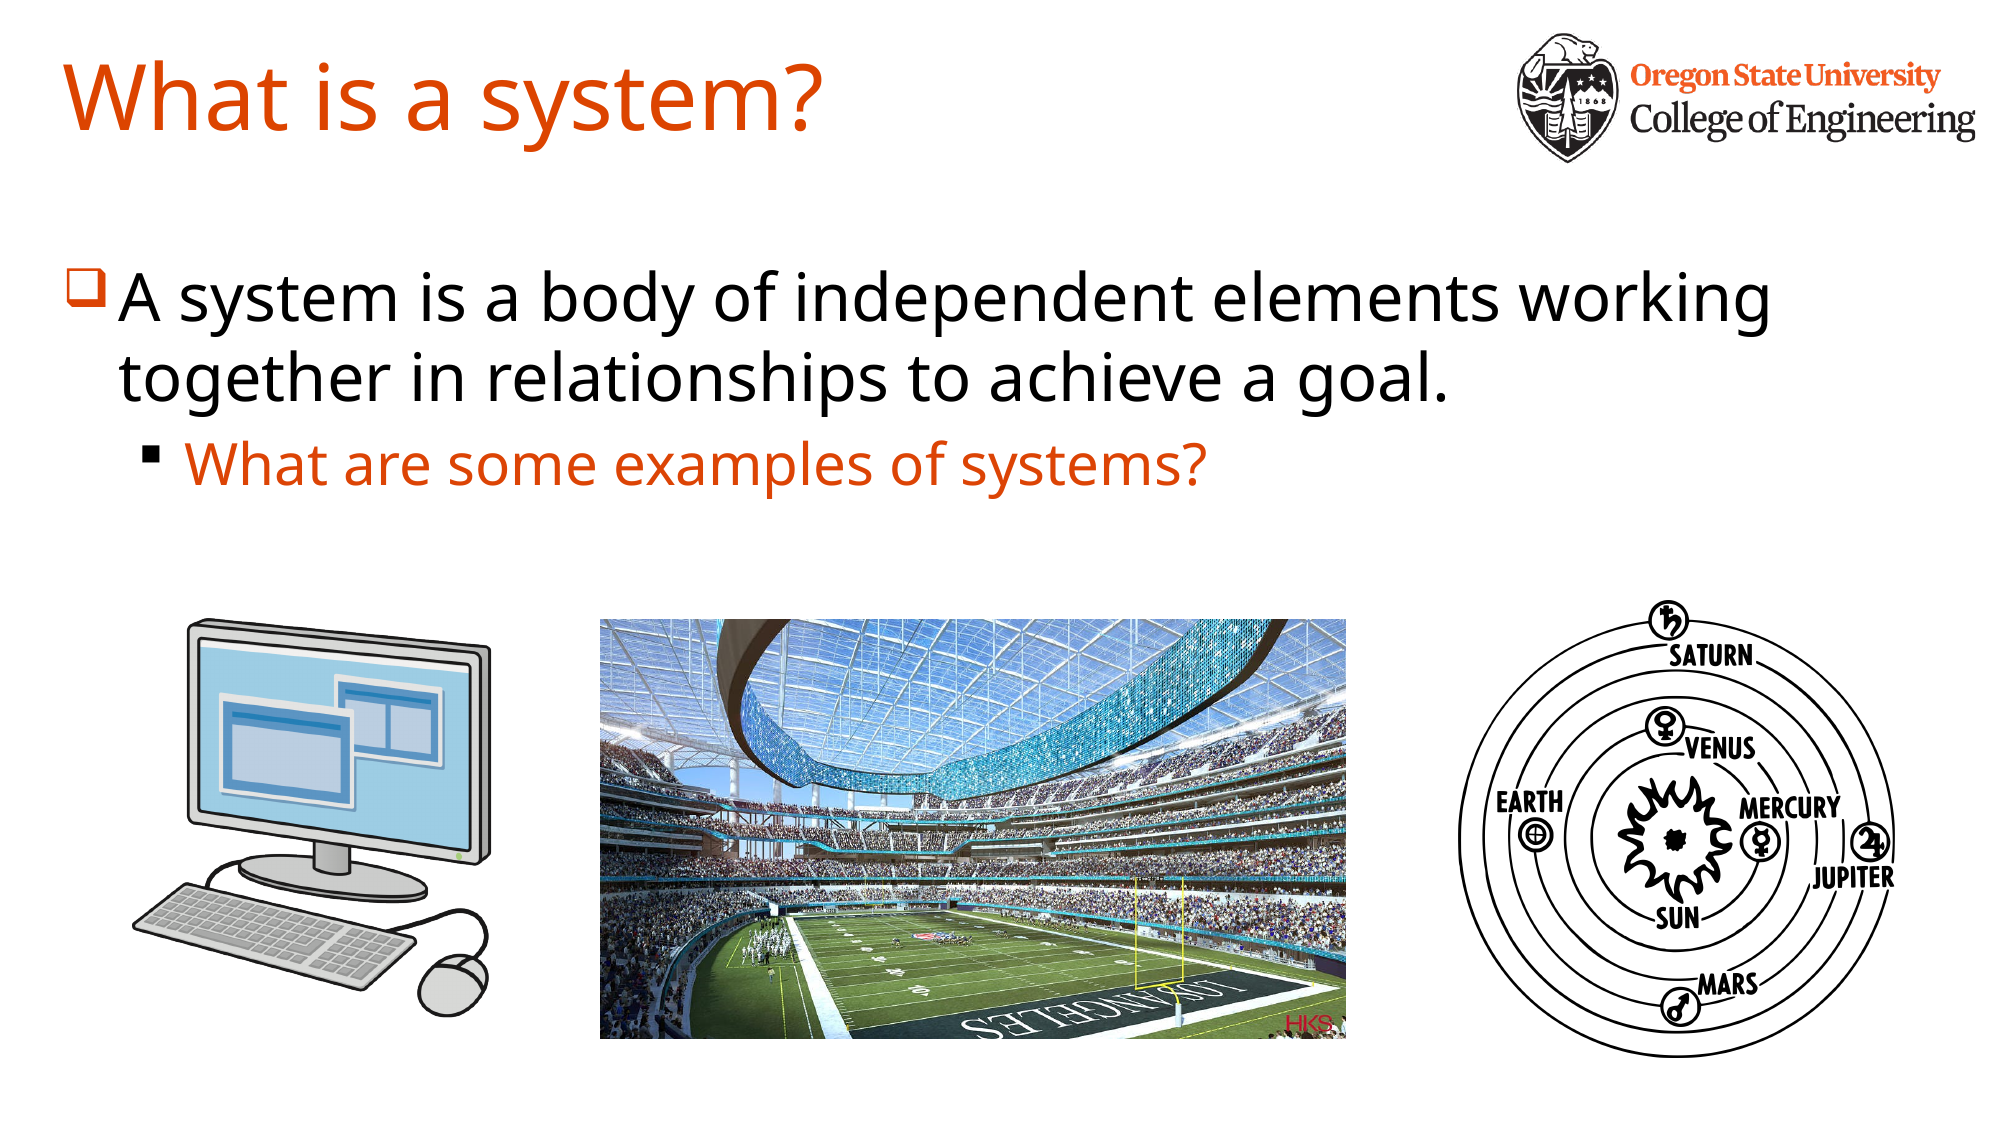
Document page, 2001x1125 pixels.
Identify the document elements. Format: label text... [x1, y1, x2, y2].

picture [104, 600, 518, 1078]
title What is a system? [48, 31, 1490, 228]
picture [1458, 600, 1895, 1059]
picture [599, 619, 1346, 1039]
list A system is a body of independent elements working together in relationships to achieve a goal. What are some examples of systems? [48, 247, 1965, 1074]
